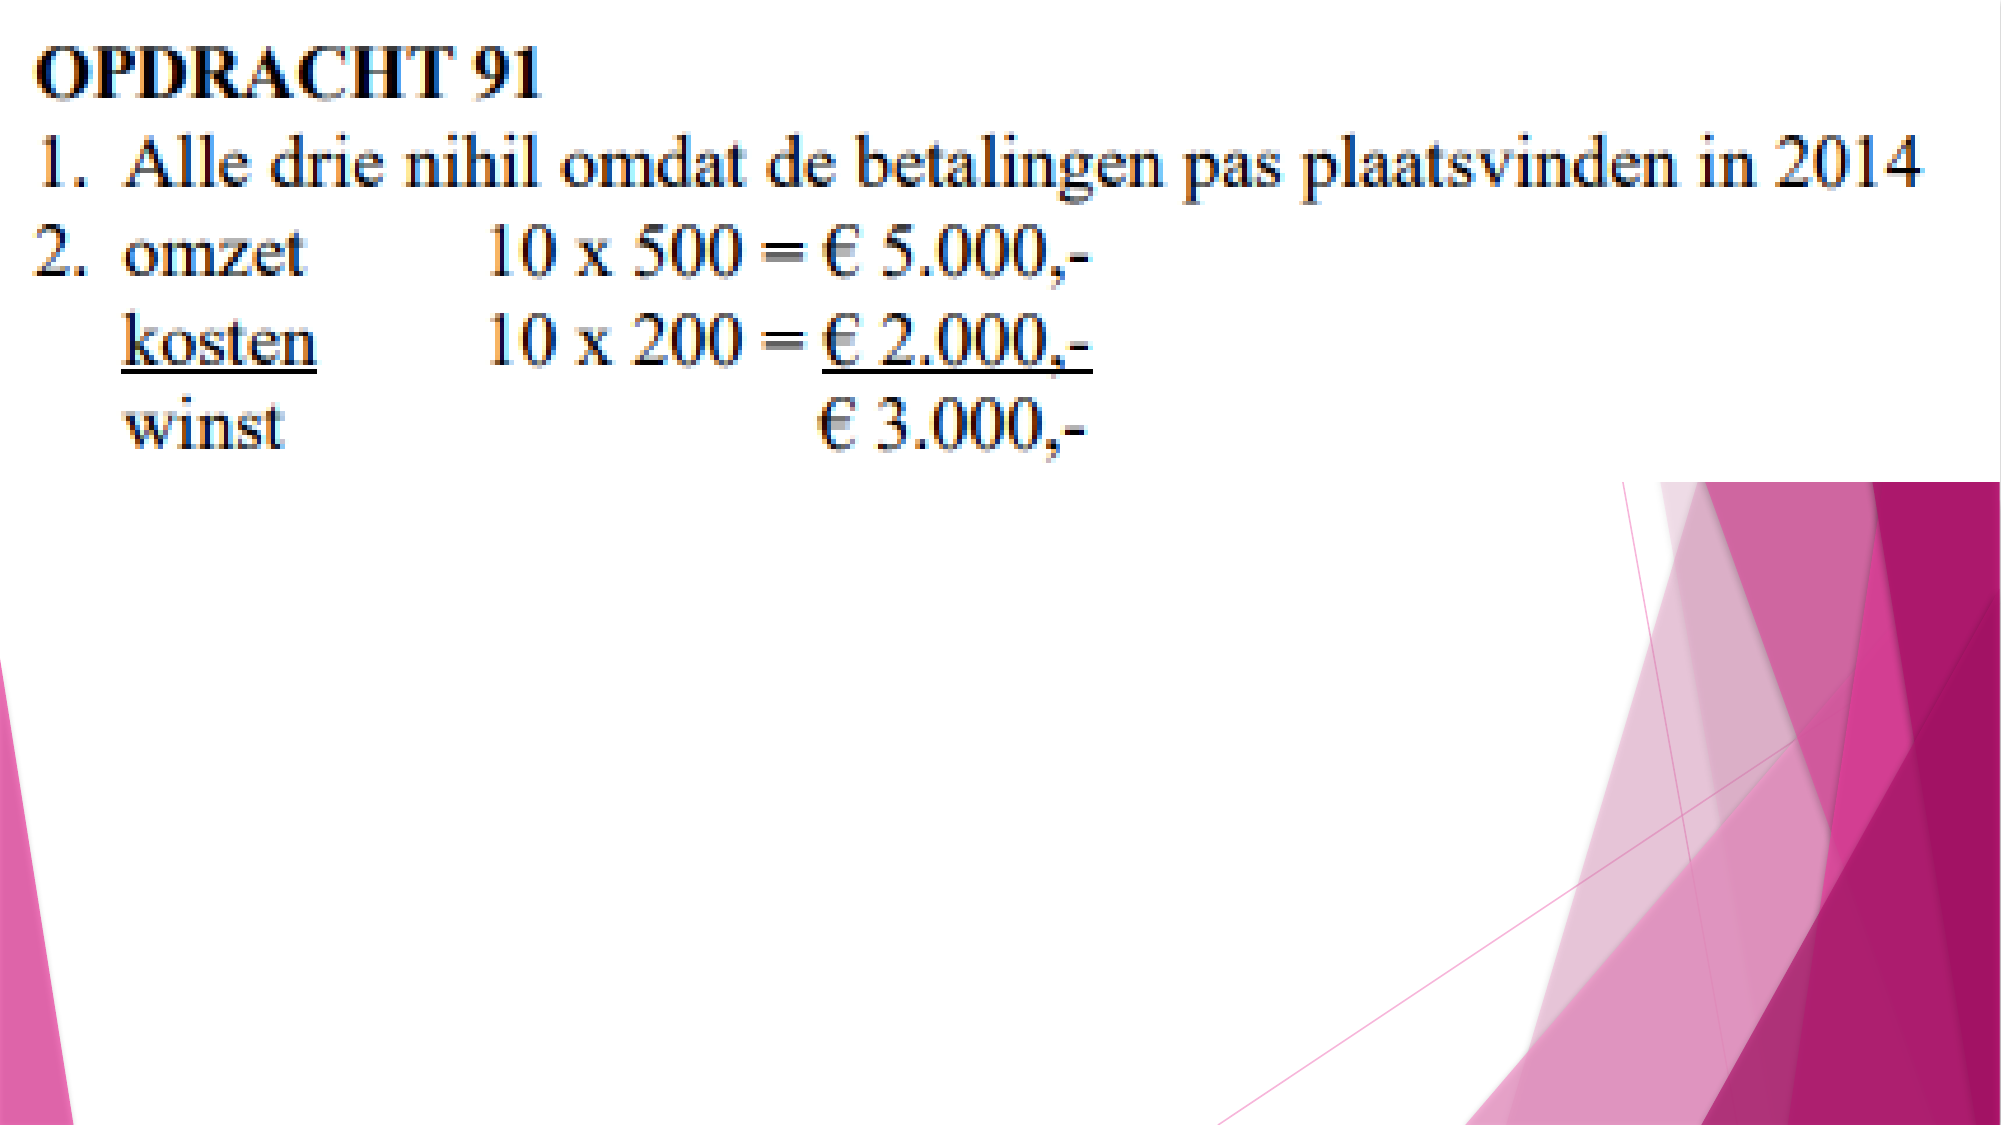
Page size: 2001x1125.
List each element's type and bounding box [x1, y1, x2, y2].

picture [0, 0, 2000, 483]
